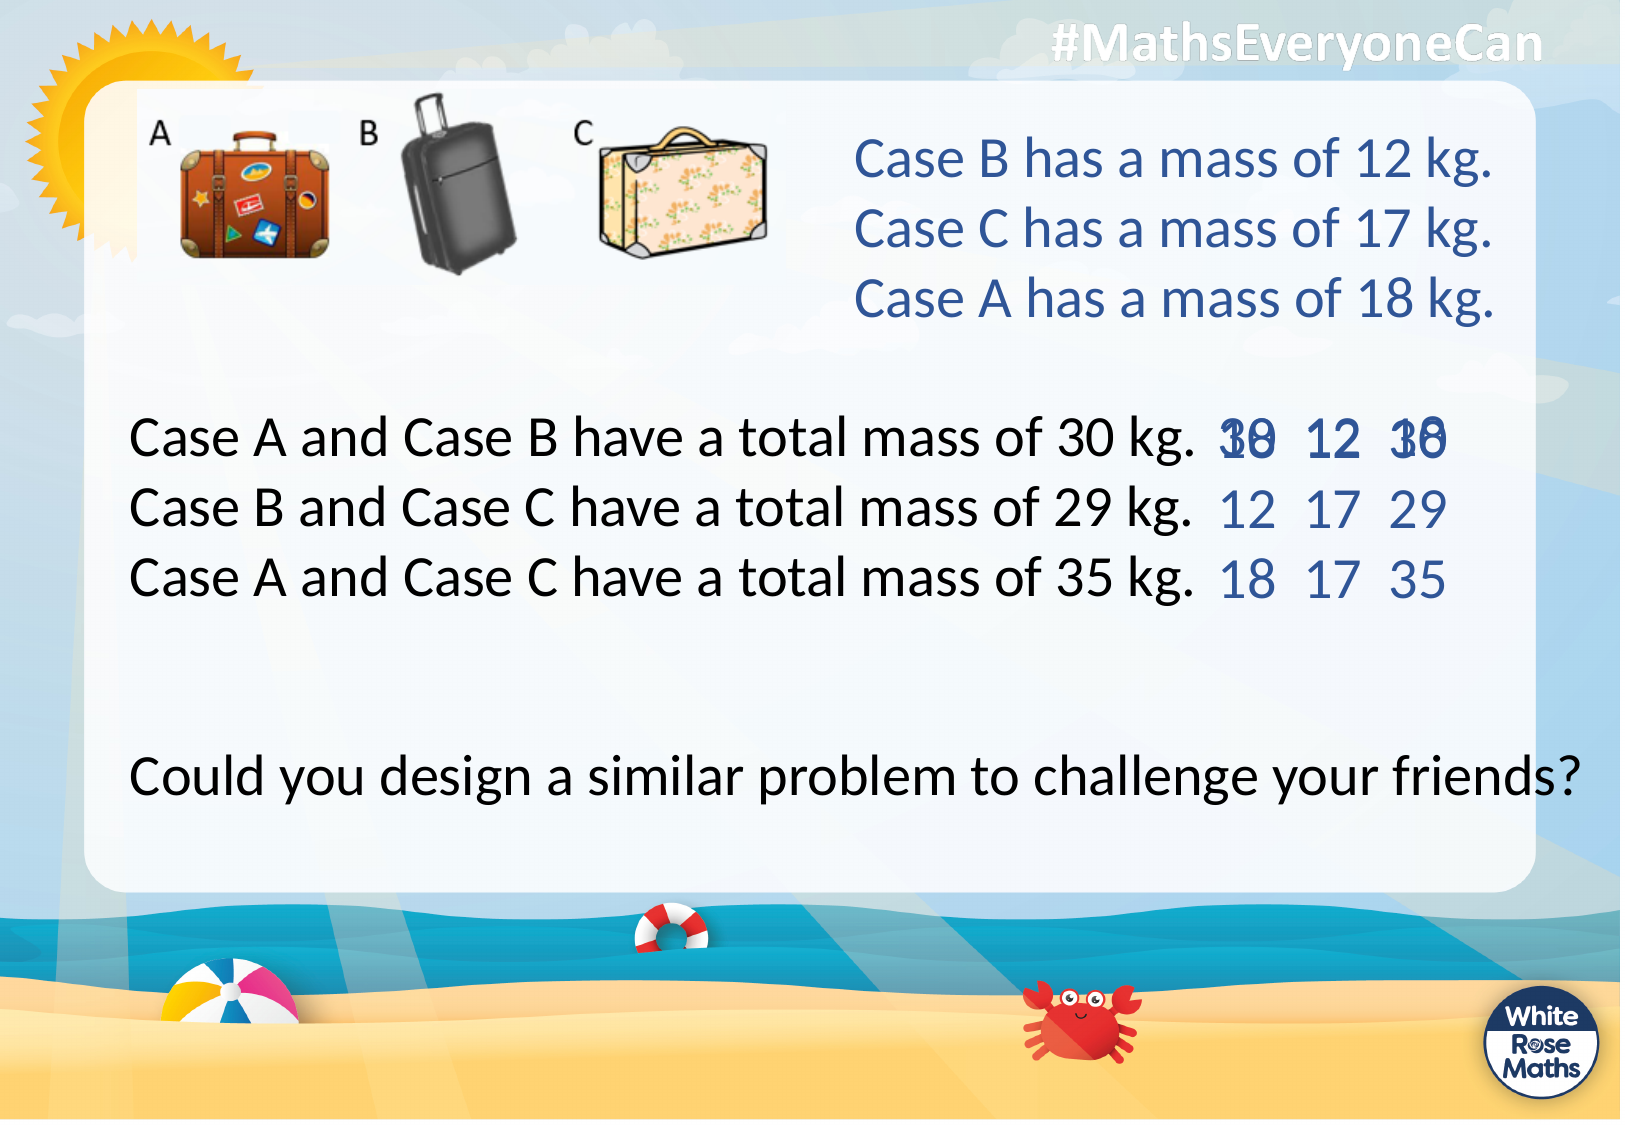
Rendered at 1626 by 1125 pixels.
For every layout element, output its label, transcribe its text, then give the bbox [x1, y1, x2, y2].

text_box Case B has a mass of 12 kg. Case C has a mass of 17 kg. Case A has a mass of 18 kg. [839, 111, 1625, 407]
picture [0, 0, 1626, 1125]
text_box Could you design a similar problem to challenge your friends? [115, 729, 1601, 815]
text_box Case A and Case B have a total mass of 30 kg. Case B and Case C have a total mass of 29 kg. Case A and Case C have a total mass of 35 kg. [115, 390, 1248, 616]
